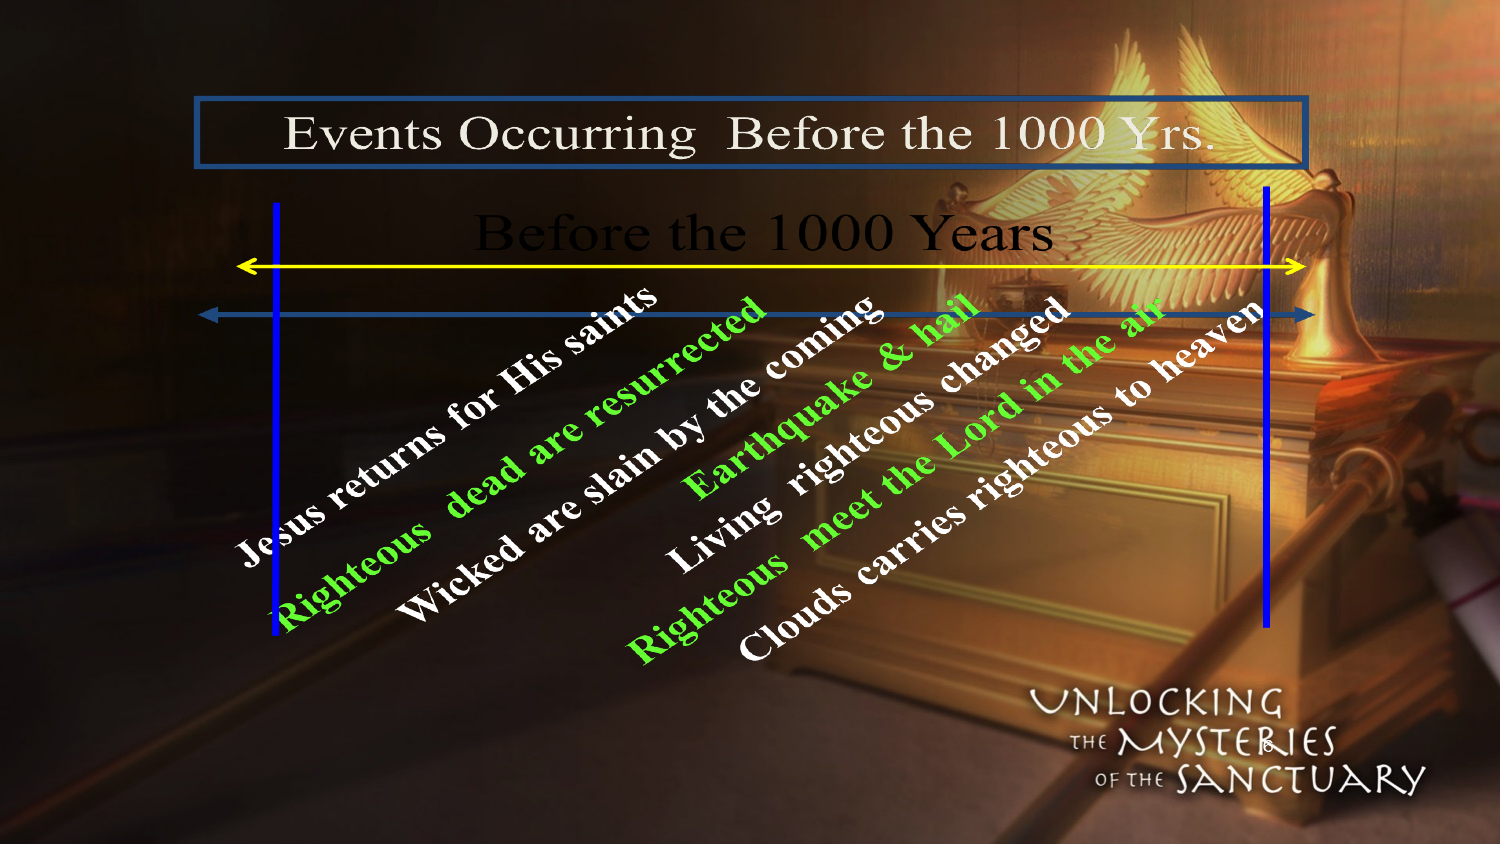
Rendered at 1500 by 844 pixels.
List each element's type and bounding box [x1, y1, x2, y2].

picture [0, 0, 1500, 844]
list [174, 87, 1338, 765]
